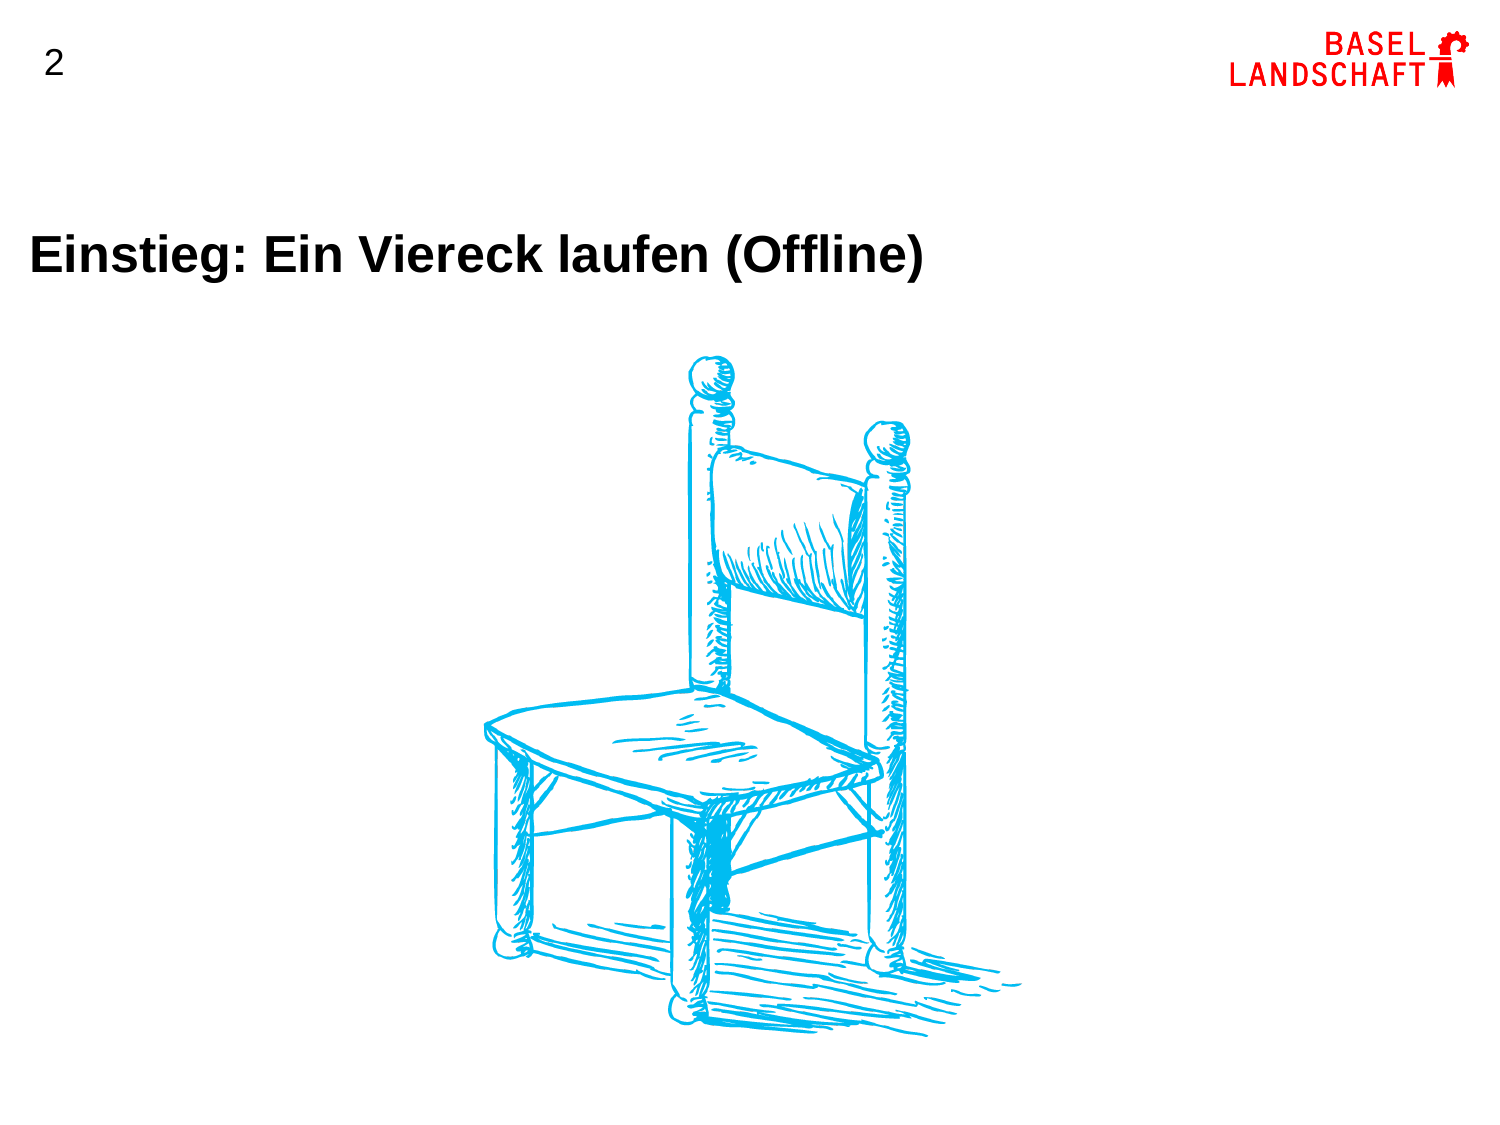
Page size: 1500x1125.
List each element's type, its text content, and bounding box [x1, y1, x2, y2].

picture [470, 349, 1030, 1039]
title Einstieg: Ein Viereck laufen (Offline) [29, 159, 1471, 281]
slide_number 2 [29, 30, 164, 91]
picture [819, 31, 1469, 159]
